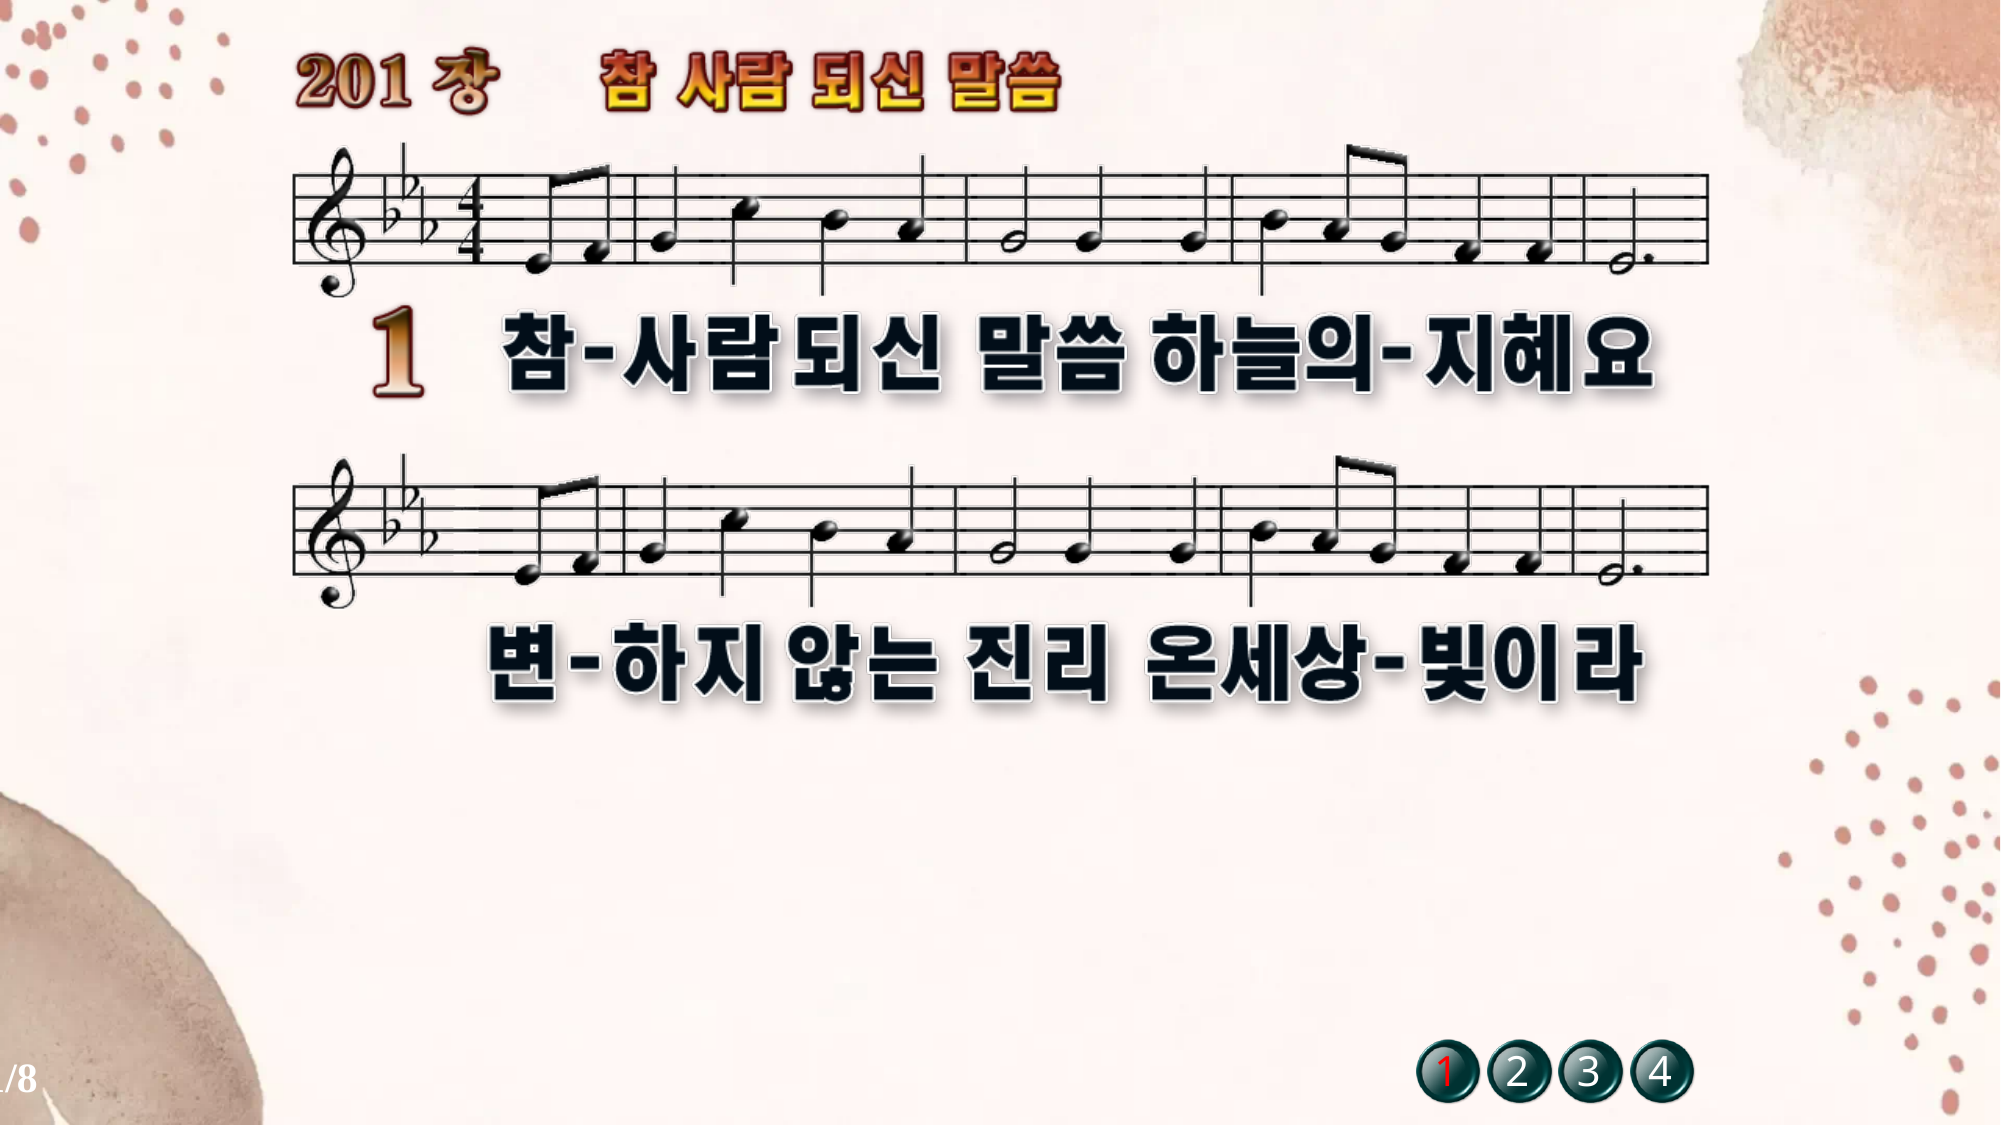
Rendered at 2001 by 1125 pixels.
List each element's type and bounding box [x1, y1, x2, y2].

text_box [1413, 1035, 1484, 1106]
text_box [1555, 1035, 1626, 1106]
text_box [1627, 1035, 1697, 1106]
picture [0, 0, 2001, 1125]
text_box [1484, 1035, 1555, 1106]
